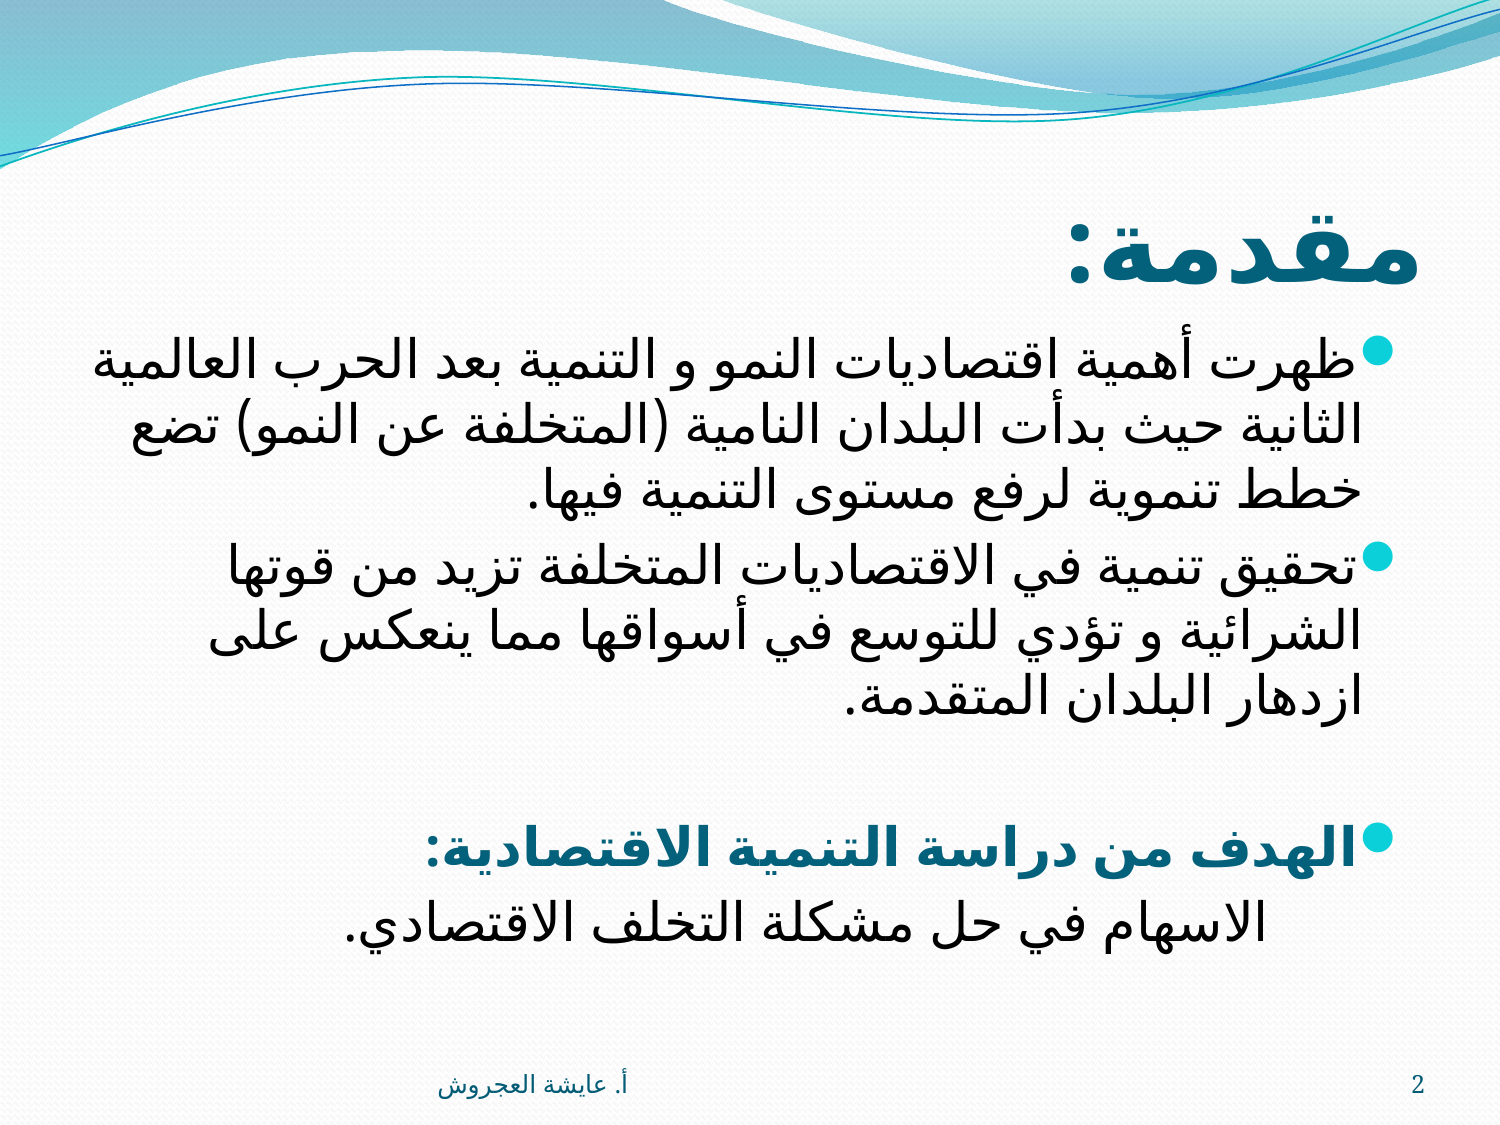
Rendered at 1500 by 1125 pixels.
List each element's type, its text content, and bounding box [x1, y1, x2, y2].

list ظهرت أهمية اقتصاديات النمو و التنمية بعد الحرب العالمية الثانية حيث بدأت البلدان النامية (المتخلفة عن النمو) تضع خطط تنموية لرفع مستوى التنمية فيها. تحقيق تنمية في الاقتصاديات المتخلفة تزيد من قوتها الشرائية و تؤدي للتوسع في أسواقها مما ينعكس على ازدهار البلدان المتقدمة. الهدف من دراسة التنمية الاقتصادية: الاسهام في حل مشكلة التخلف الاقتصادي. [75, 317, 1425, 1038]
slide_number 2 [1299, 1042, 1425, 1103]
footer أ. عايشة العجروش [437, 1042, 988, 1103]
title مقدمة: [75, 115, 1425, 303]
